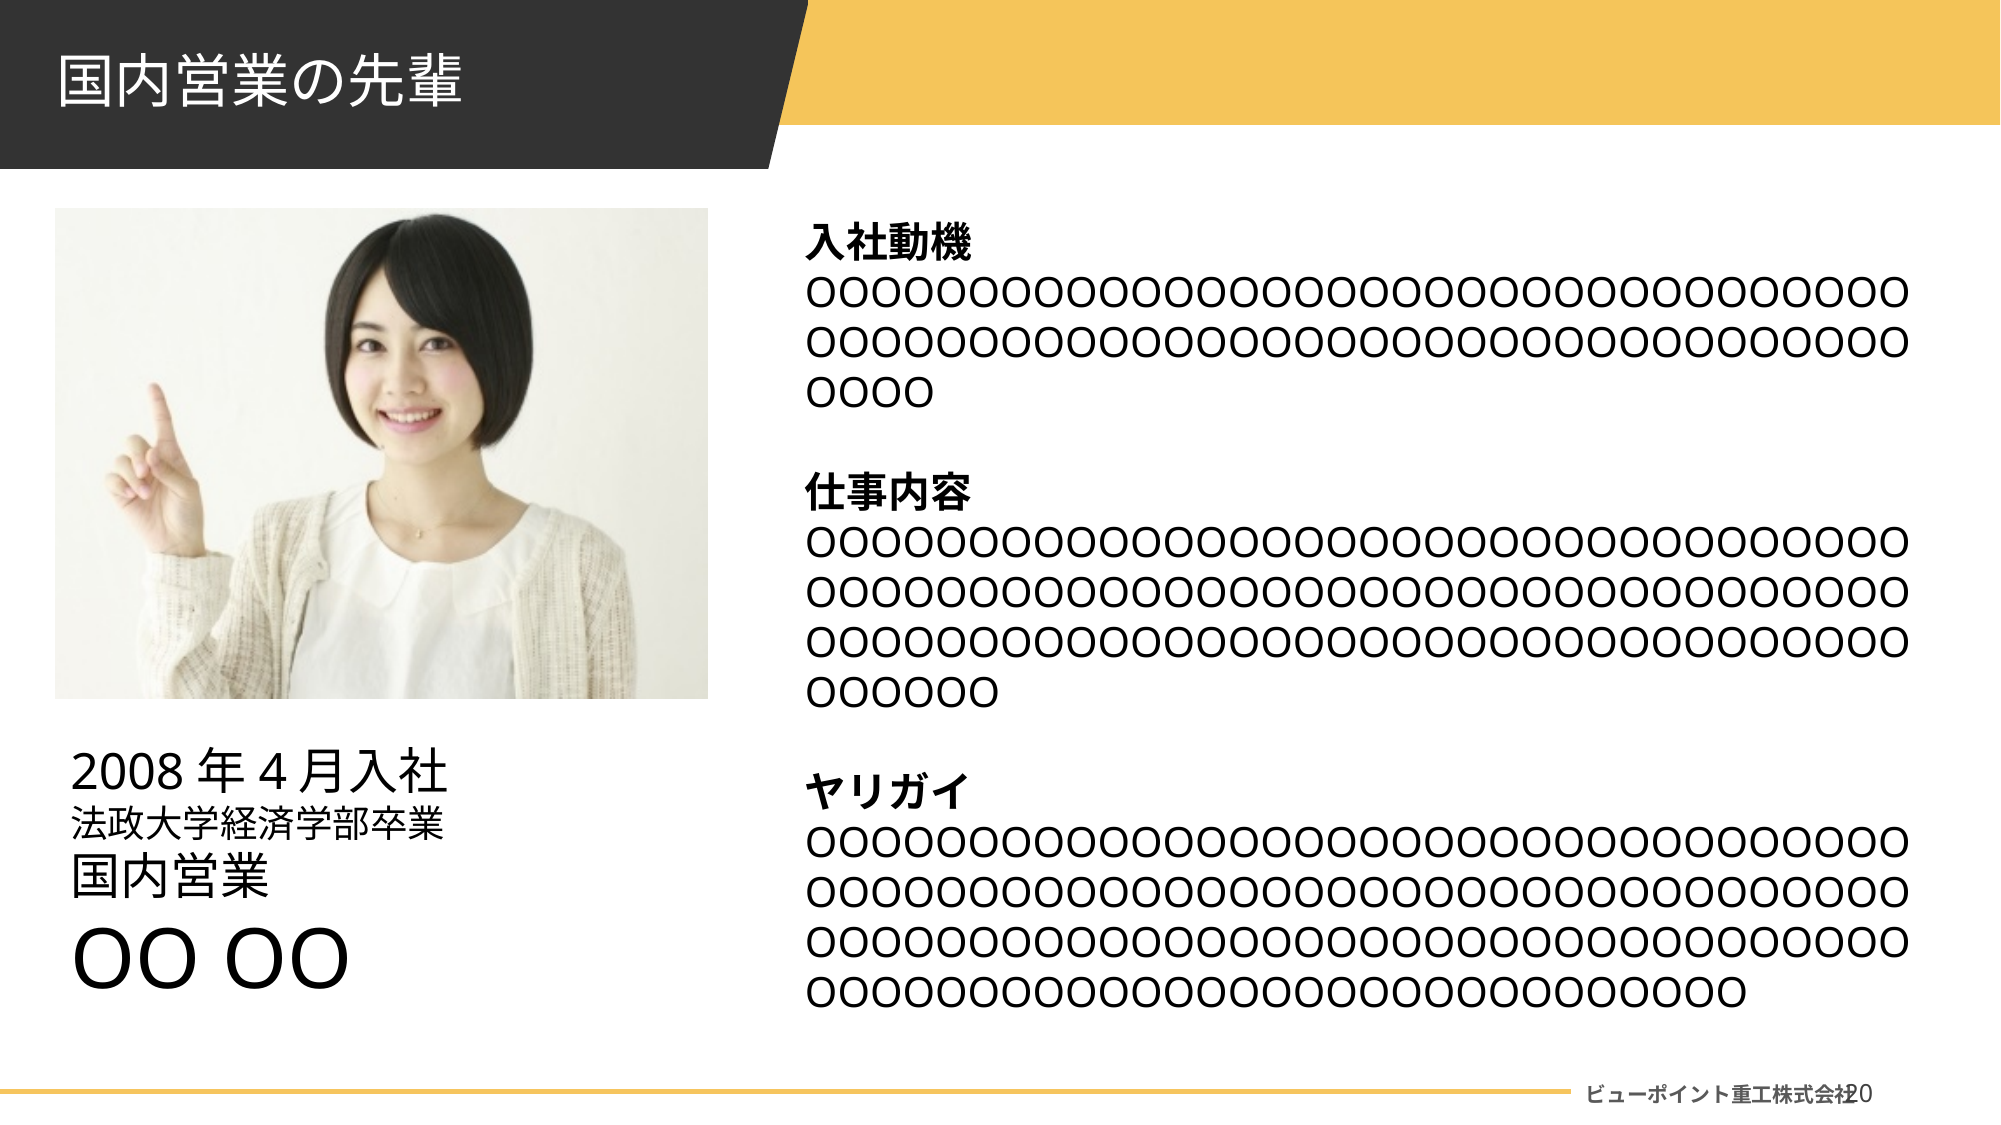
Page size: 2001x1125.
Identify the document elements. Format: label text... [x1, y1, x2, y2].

text_box 入社動機 OOOOOOOOOOOOOOOOOOOOOOOOOOOOOOOOOOOOOOOOOOOOOOOOOOOOOOOOOOOOOOOOOOOOOOOO 仕事内容 OOOOOOOOOOOOOOOOOOOOOOOOOOOOOOOOOOOOOOOOOOOOOOOOOOOOOOOOOOOOOOOOOOOOOOOOOOOOOOOOOOOOOOOOOOOOOOOOOOOOOOOOOOOO ヤリガイ OOOOOOOOOOOOOOOOOOOOOOOOOOOOOOOOOOOOOOOOOOOOOOOOOOOOOOOOOOOOOOOOOOOOOOOOOOOOOOOOOOOOOOOOOOOOOOOOOOOOOOOOOOOOOOOOOOOOOOOOOOOOOOOOOOO [790, 208, 1935, 1024]
text_box 2008年4月入社 法政大学経済学部卒業 国内営業 OO OO [55, 732, 464, 1013]
picture [55, 208, 708, 699]
title 国内営業の先輩 [41, 42, 1096, 124]
